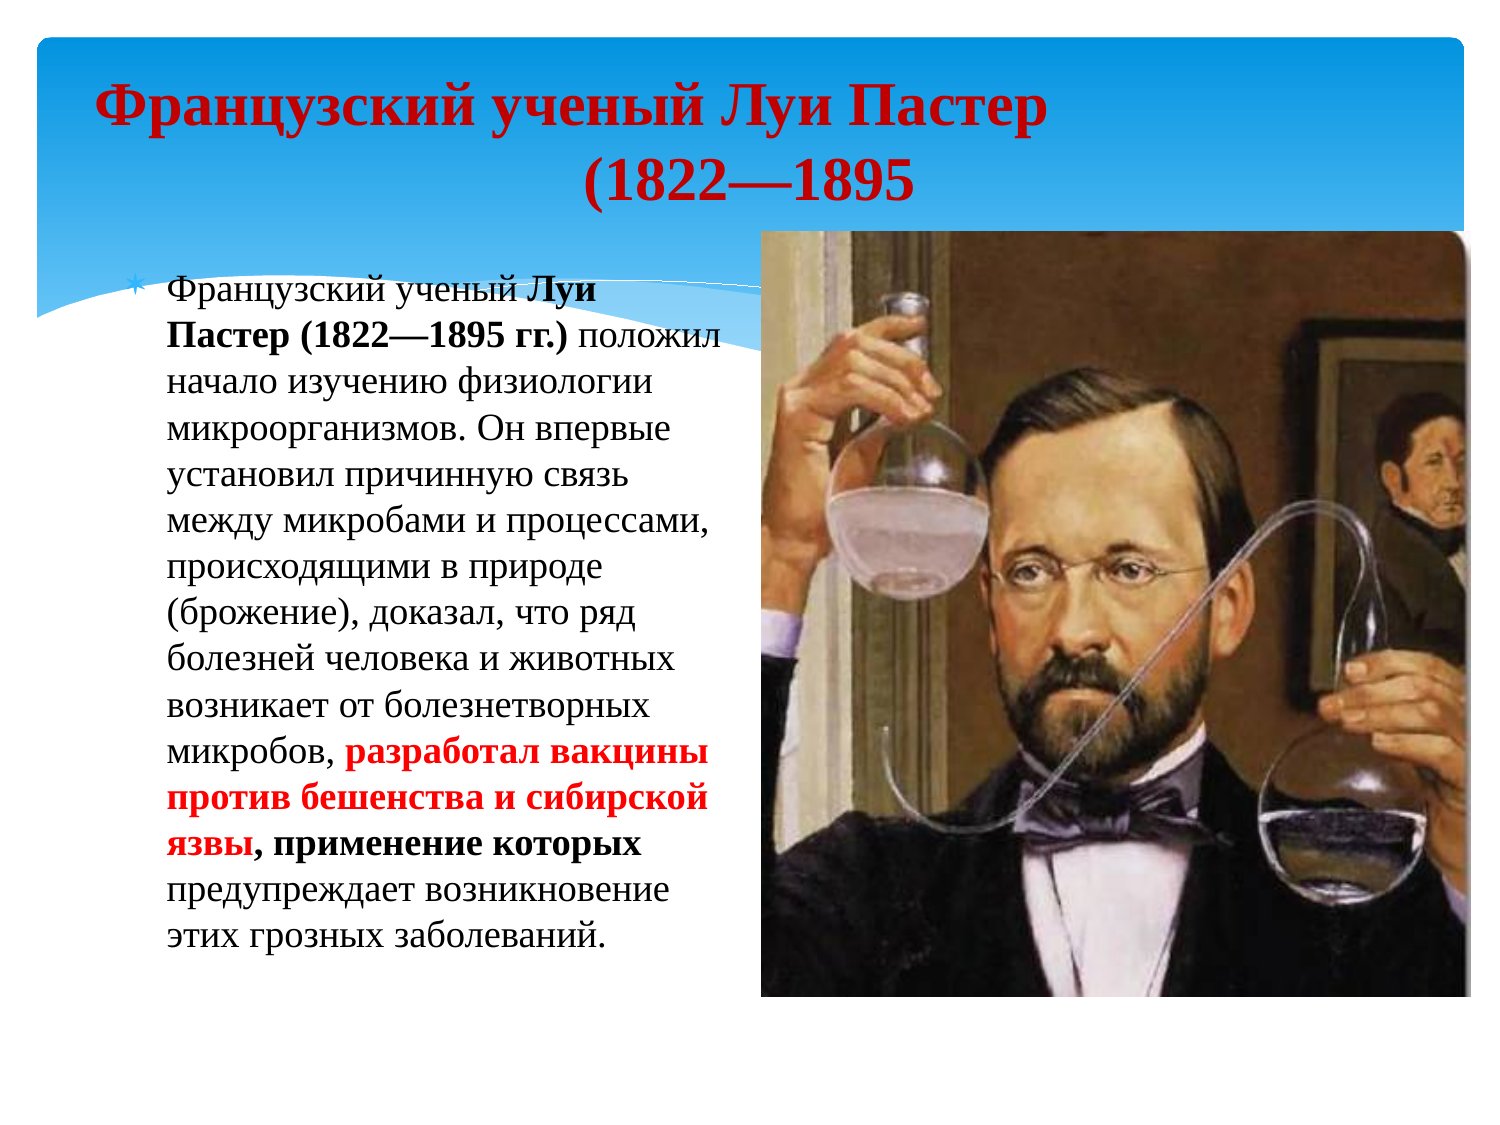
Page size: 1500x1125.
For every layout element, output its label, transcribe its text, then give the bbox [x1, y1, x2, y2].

list Французский ученый Луи Пастер (1822—1895 гг.) положил начало изучению физиологии микроорганизмов. Он впервые установил причинную связь между микробами и процессами, происходящими в природе (брожение), доказал, что ряд болезней человека и животных возникает от болезнетворных микробов, разработал вакцины против бешенства и сибирской язвы, применение которых предупреждает возникновение этих грозных заболеваний. [111, 255, 738, 1005]
title Французский ученый Луи Пастер (1822—1895 [75, 55, 1425, 220]
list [761, 231, 1471, 997]
